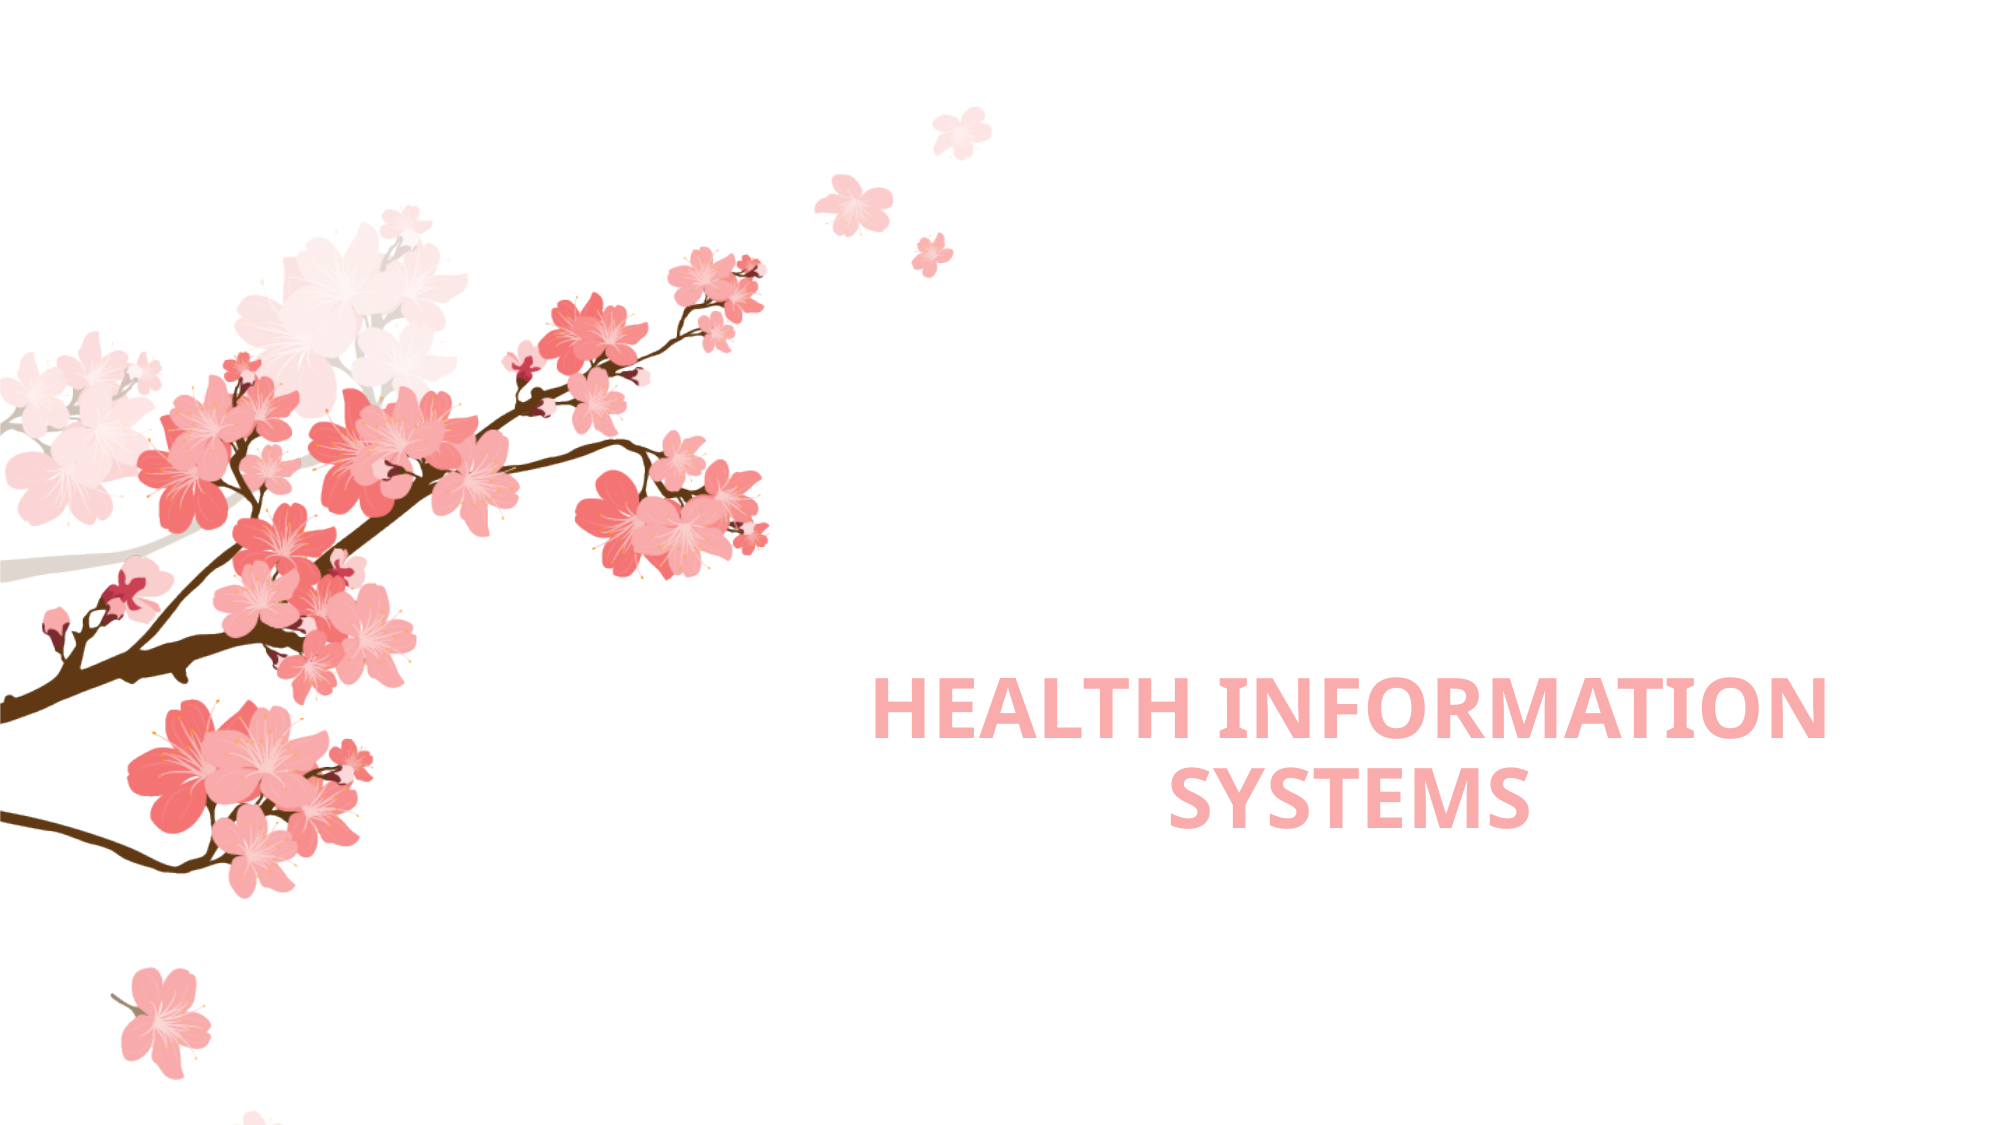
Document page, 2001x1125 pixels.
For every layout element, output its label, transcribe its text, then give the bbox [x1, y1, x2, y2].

title HEALTH INFORMATION SYSTEMS [771, 653, 1930, 1046]
picture [0, 76, 1014, 1125]
